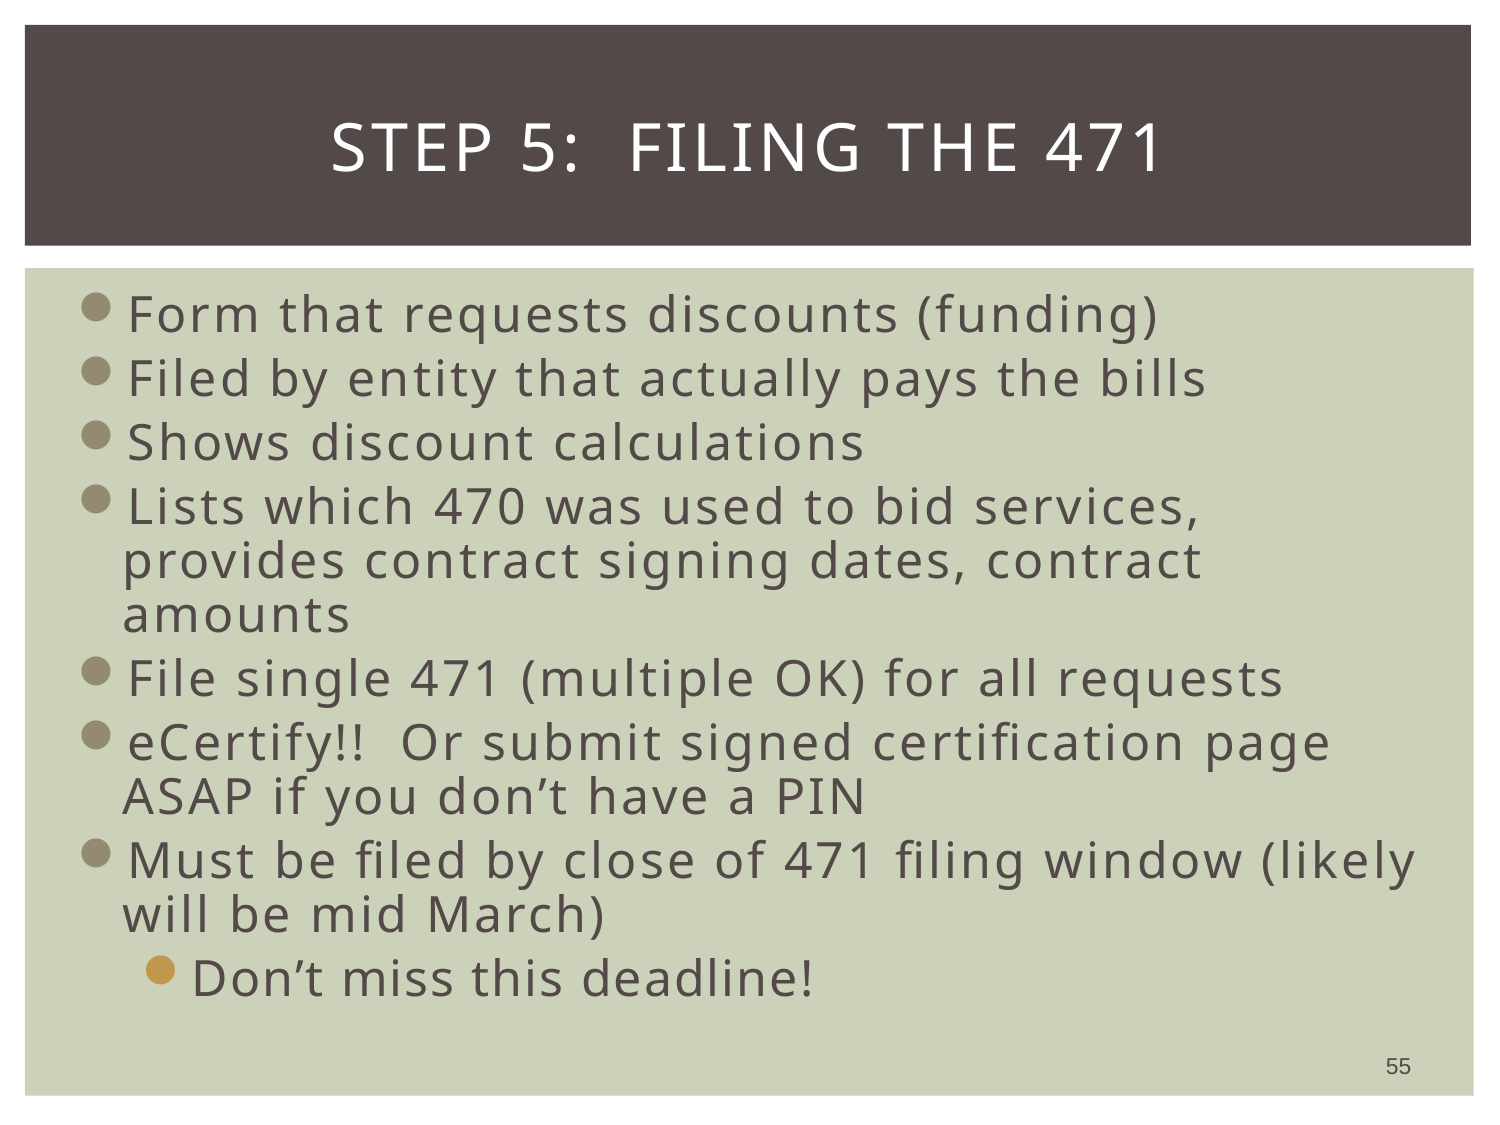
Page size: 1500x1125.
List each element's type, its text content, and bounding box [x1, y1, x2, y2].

title Step 5: Filing the 471 [62, 58, 1438, 232]
list Form that requests discounts (funding) Filed by entity that actually pays the bills Shows discount calculations Lists which 470 was used to bid services, provides contract signing dates, contract amounts File single 471 (multiple OK) for all requests eCertify!! Or submit signed certification page ASAP if you don’t have a PIN Must be filed by close of 471 filing window (likely will be mid March) Don’t miss this deadline! [62, 282, 1442, 1005]
slide_number 55 [1349, 1041, 1448, 1089]
